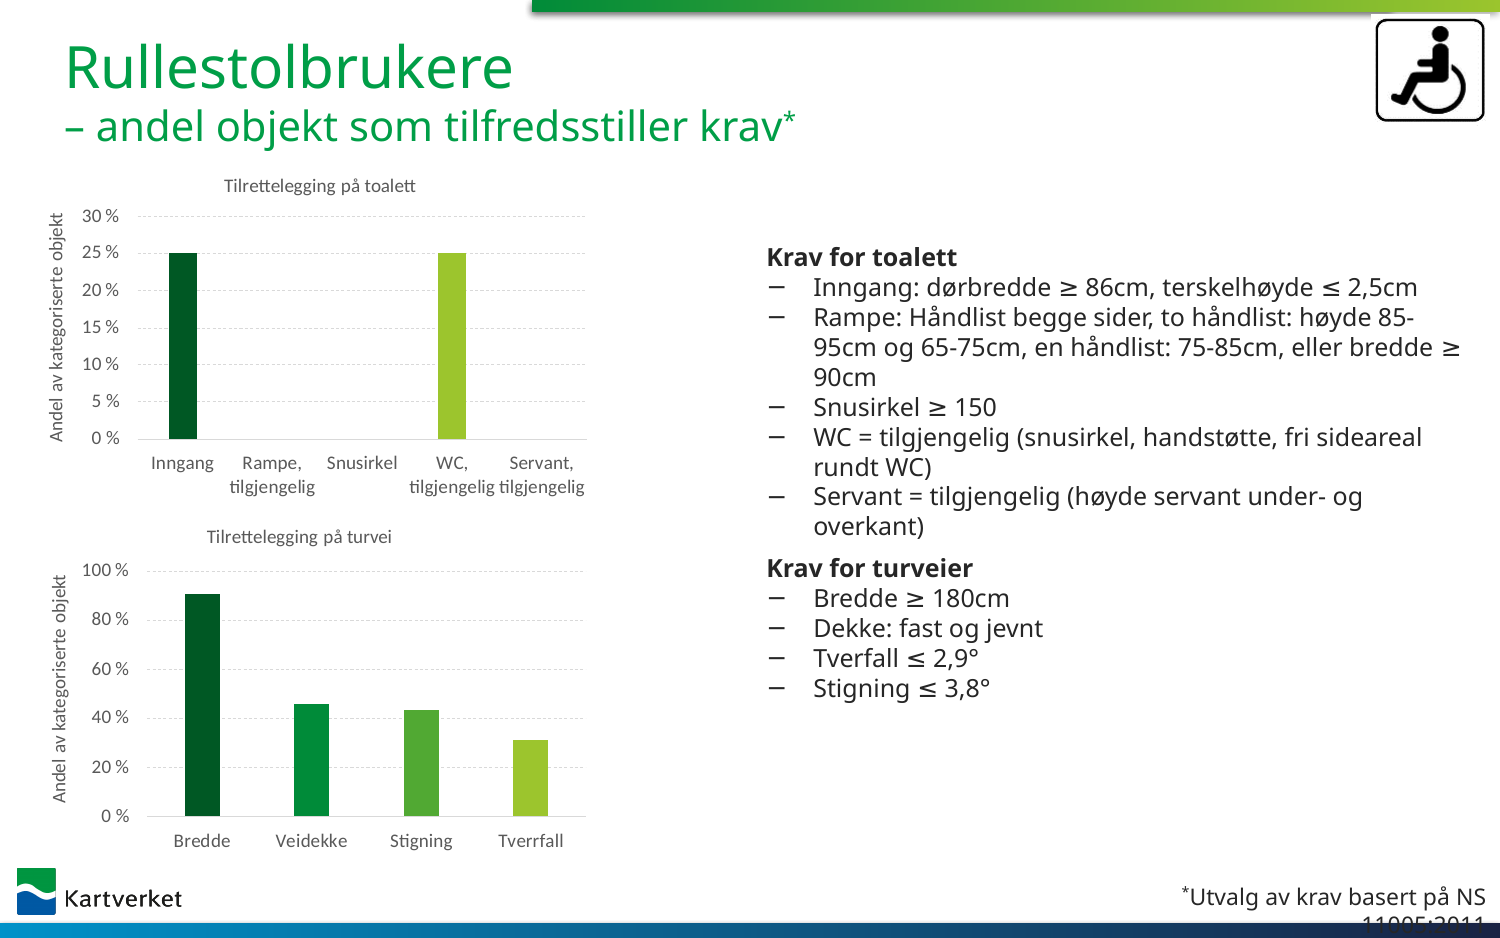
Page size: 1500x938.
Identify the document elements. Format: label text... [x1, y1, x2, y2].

text_box Krav for toalett Inngang: dørbredde ≥ 86cm, terskelhøyde ≤ 2,5cm Rampe: Håndlist begge sider, to håndlist: høyde 85-95cm og 65-75cm, en håndlist: 75-85cm, eller bredde ≥ 90cm Snusirkel ≥ 150 WC = tilgjengelig (snusirkel, handstøtte, fri sideareal rundt WC) Servant = tilgjengelig (høyde servant under- og overkant) [751, 234, 1483, 545]
picture [41, 166, 598, 505]
text_box Rullestolbrukere – andel objekt som tilfredsstiller krav* [49, 14, 1431, 158]
picture [1371, 13, 1491, 127]
text_box *Utvalg av krav basert på NS 11005:2011 [1068, 873, 1500, 938]
text_box Krav for turveier Bredde ≥ 180cm Dekke: fast og jevnt Tverfall ≤ 2,9° Stigning ≤ 3,8° [751, 545, 1483, 710]
picture [41, 520, 597, 859]
